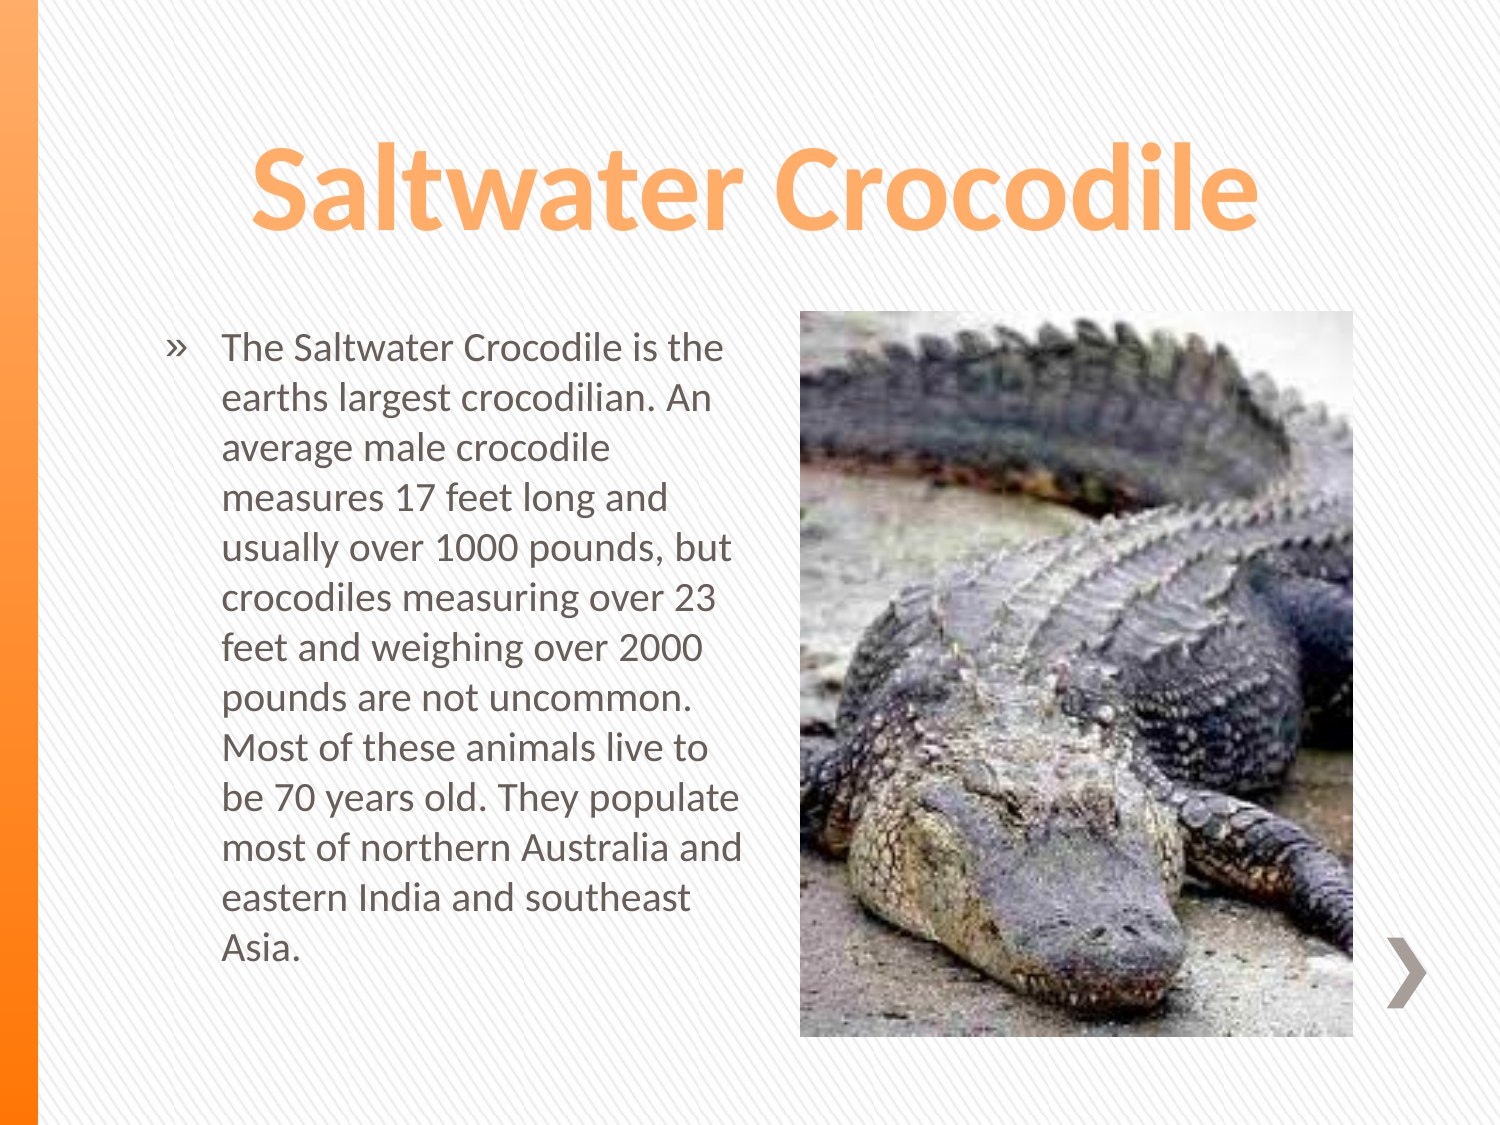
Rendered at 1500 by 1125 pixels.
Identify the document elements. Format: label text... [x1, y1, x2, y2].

title Saltwater Crocodile [162, 75, 1350, 263]
picture [799, 311, 1354, 1037]
list The Saltwater Crocodile is the earths largest crocodilian. An average male crocodile measures 17 feet long and usually over 1000 pounds, but crocodiles measuring over 23 feet and weighing over 2000 pounds are not uncommon. Most of these animals live to be 70 years old. They populate most of northern Australia and eastern India and southeast Asia. [150, 312, 763, 1038]
